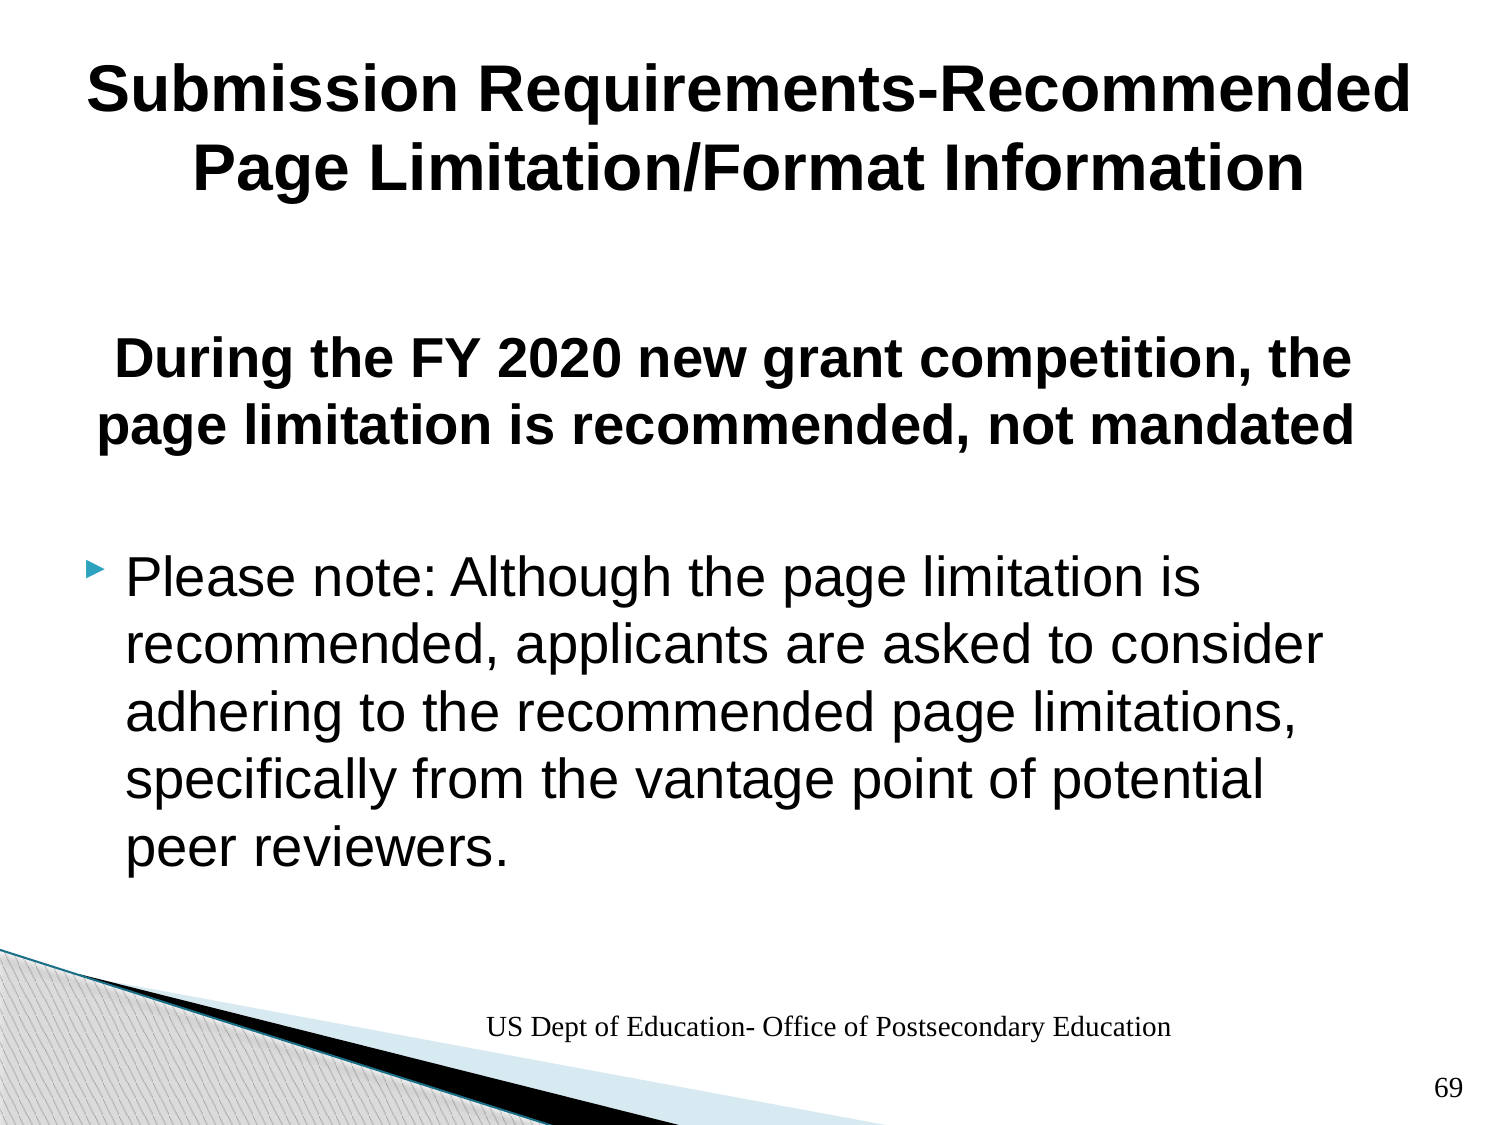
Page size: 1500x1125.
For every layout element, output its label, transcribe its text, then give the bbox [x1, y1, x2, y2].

title Submission Requirements-Recommended Page Limitation/Format Information [37, 37, 1463, 213]
footer US Dept of Education- Office of Postsecondary Education [437, 987, 1188, 1050]
slide_number 69 [1418, 1051, 1479, 1112]
list During the FY 2020 new grant competition, the page limitation is recommended, not mandated Please note: Although the page limitation is recommended, applicants are asked to consider adhering to the recommended page limitations, specifically from the vantage point of potential peer reviewers. [50, 237, 1400, 980]
